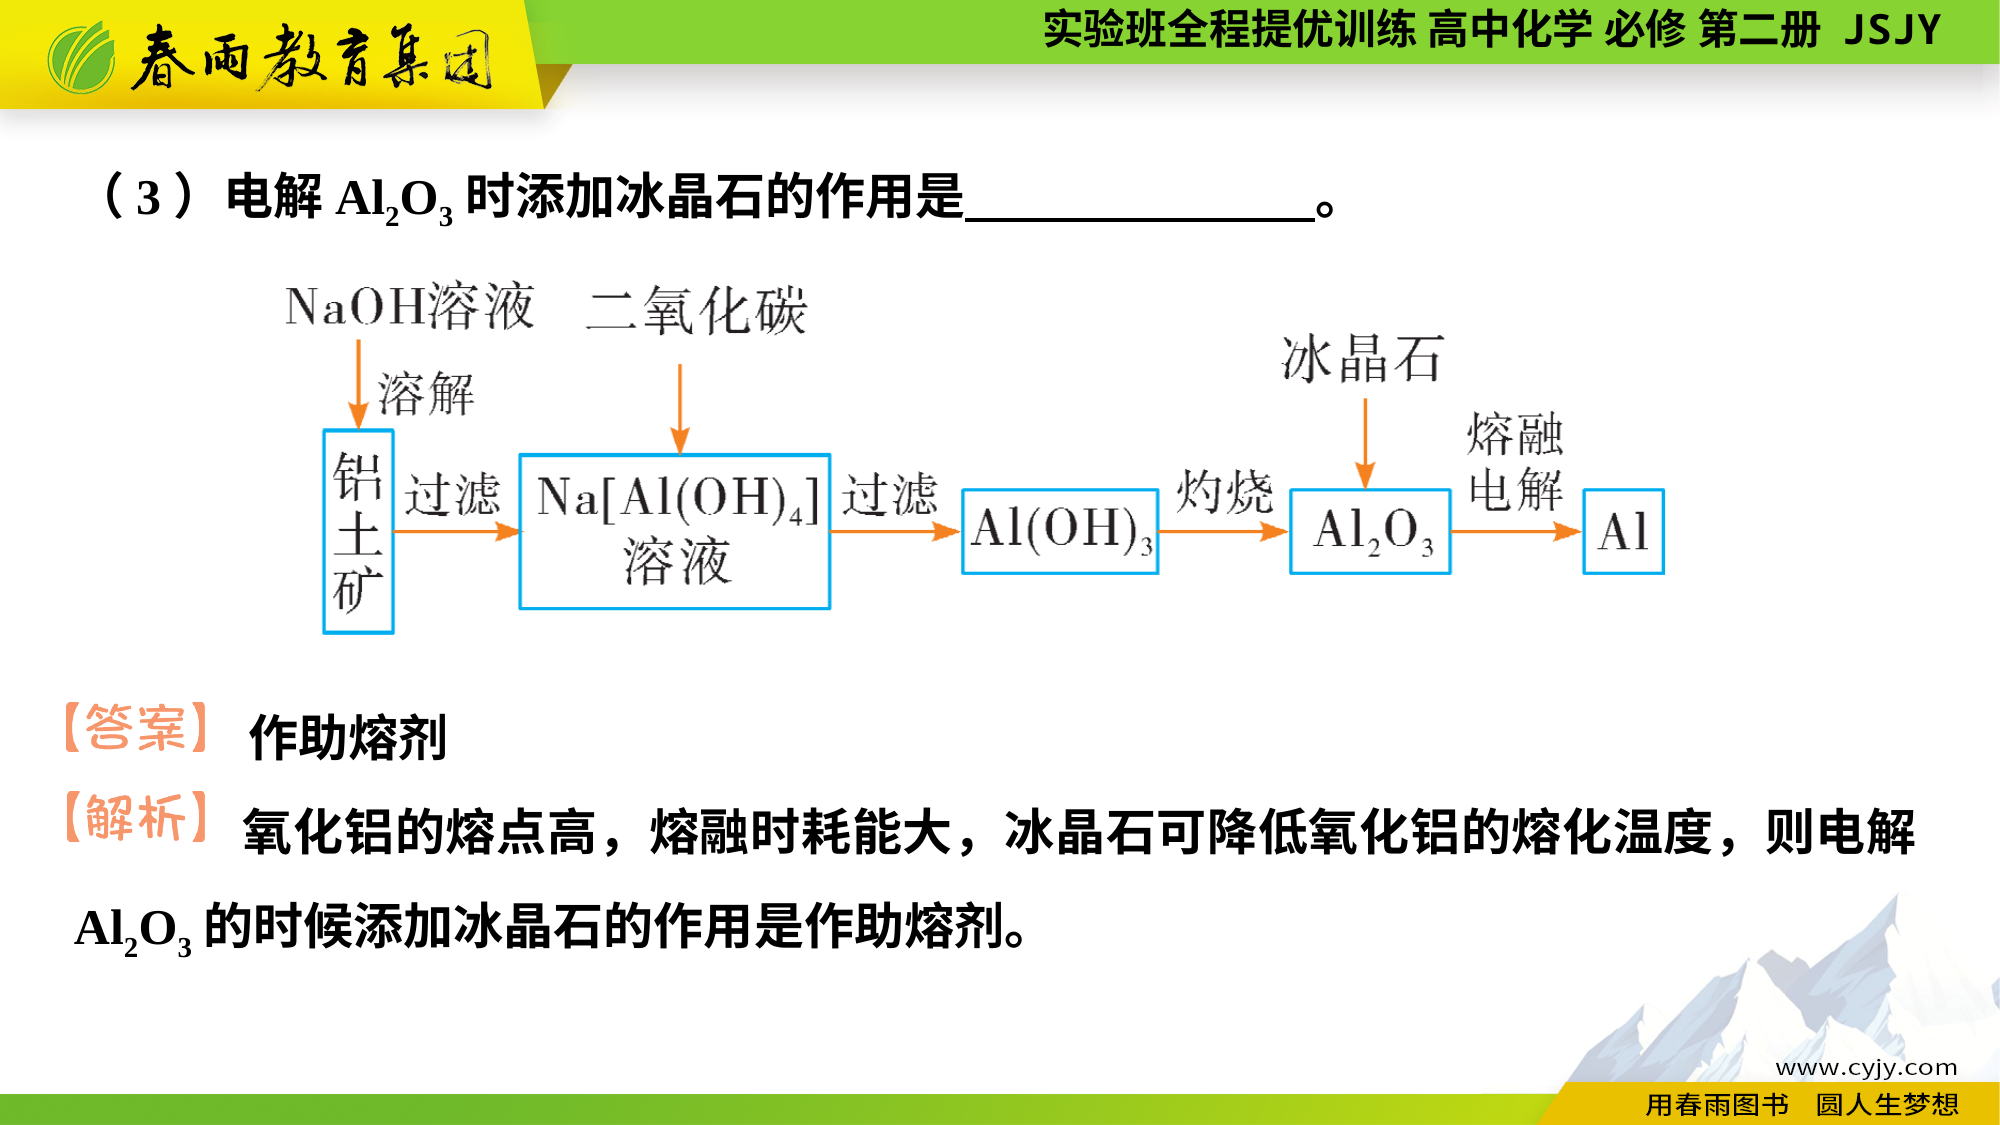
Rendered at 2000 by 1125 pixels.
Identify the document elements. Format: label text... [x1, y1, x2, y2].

list （3）电解Al2O3时添加冰晶石的作用是 。 [59, 122, 1944, 217]
text_box 作助熔剂 [233, 668, 464, 763]
picture [0, 0, 2000, 1125]
text_box 氧化铝的熔点高，熔融时耗能大，冰晶石可降低氧化铝的熔化温度，则电解Al2O3的时候添加冰晶石的作用是作助熔剂。 [59, 763, 1944, 971]
